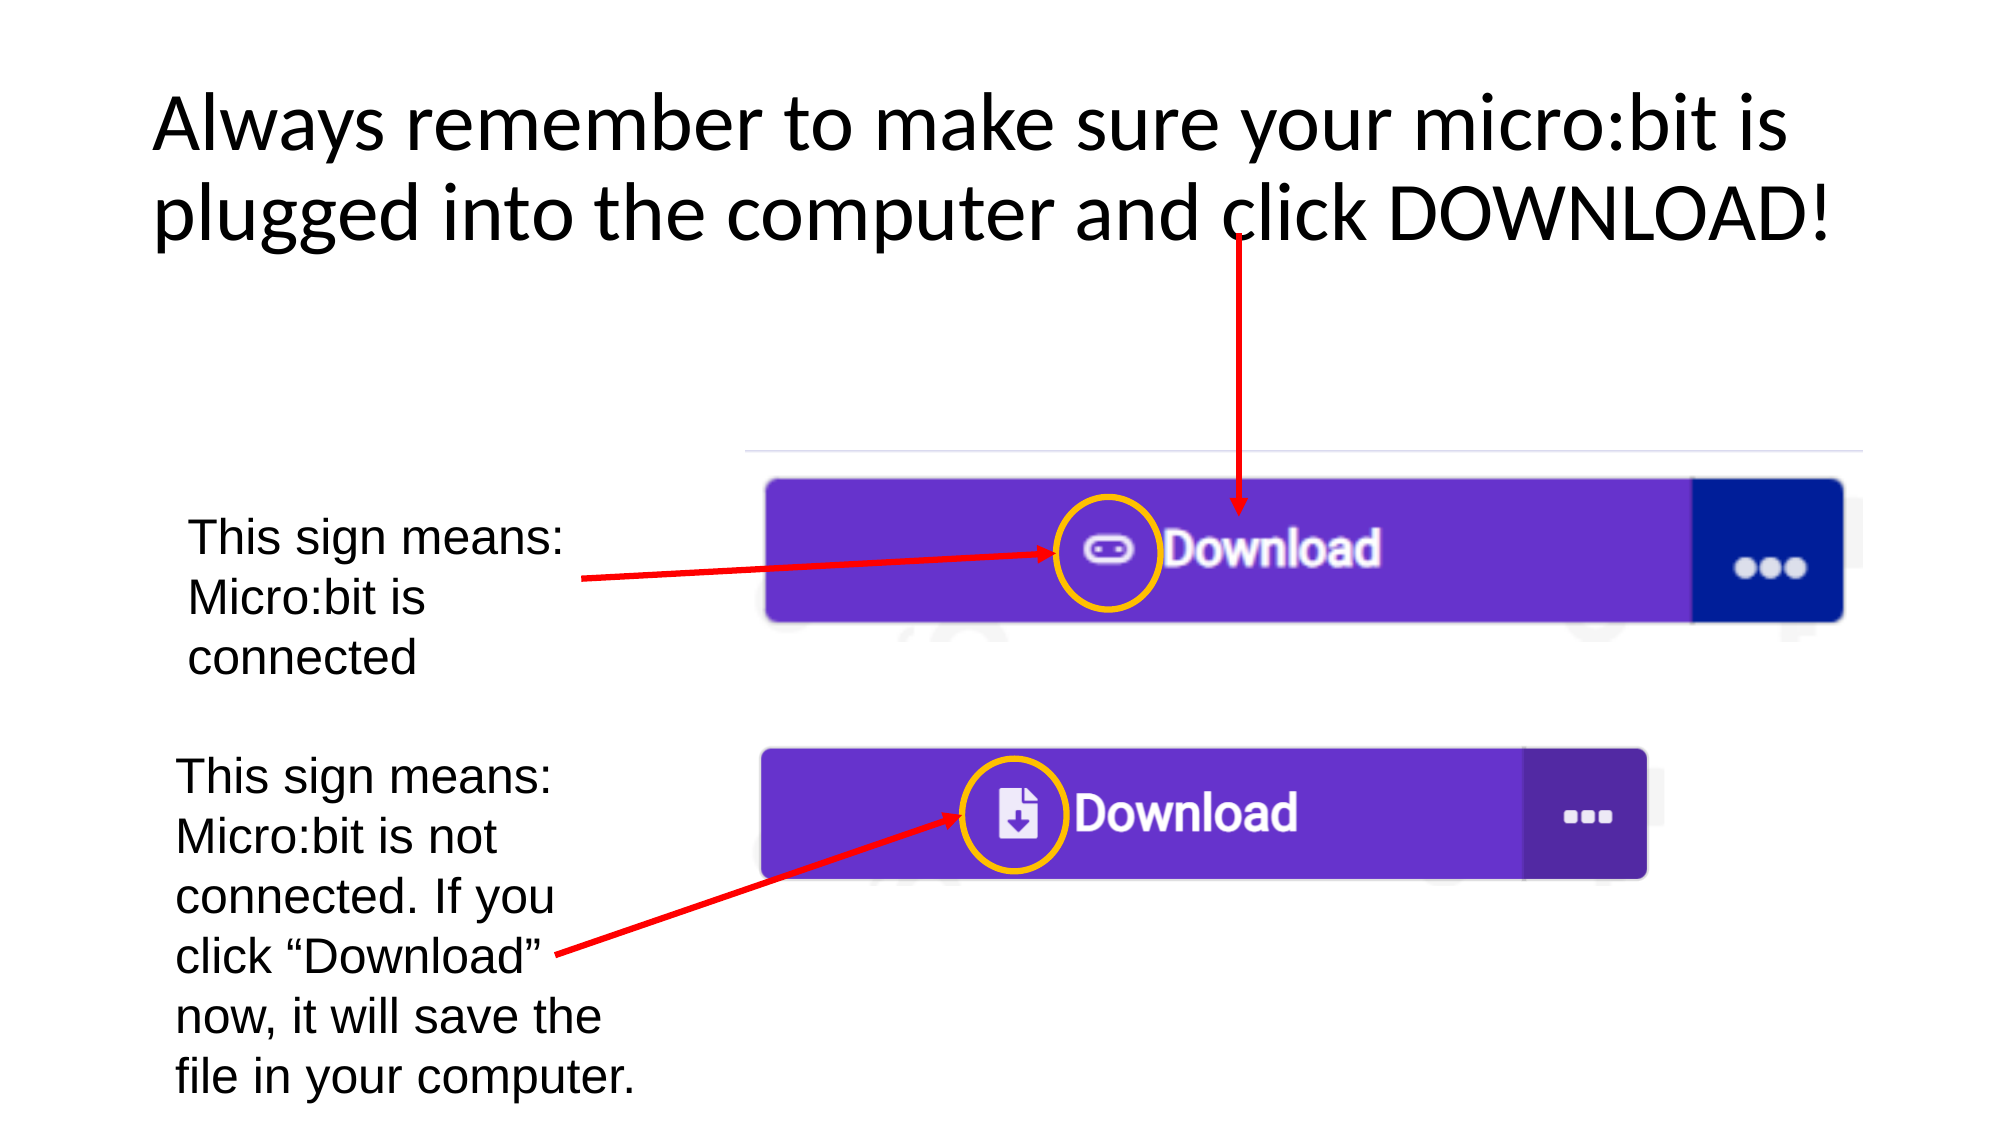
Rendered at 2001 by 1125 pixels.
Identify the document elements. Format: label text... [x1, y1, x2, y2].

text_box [554, 814, 963, 956]
text_box This sign means: Micro:bit is not connected. If you click “Download” now, it will save the file in your computer. [160, 736, 660, 1111]
picture [726, 745, 1665, 886]
text_box This sign means: Micro:bit is connected [172, 496, 616, 692]
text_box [581, 552, 1057, 579]
title Always remember to make sure your micro:bit is plugged into the computer and click DOWNLOAD! [137, 59, 1863, 278]
picture [745, 450, 1863, 642]
